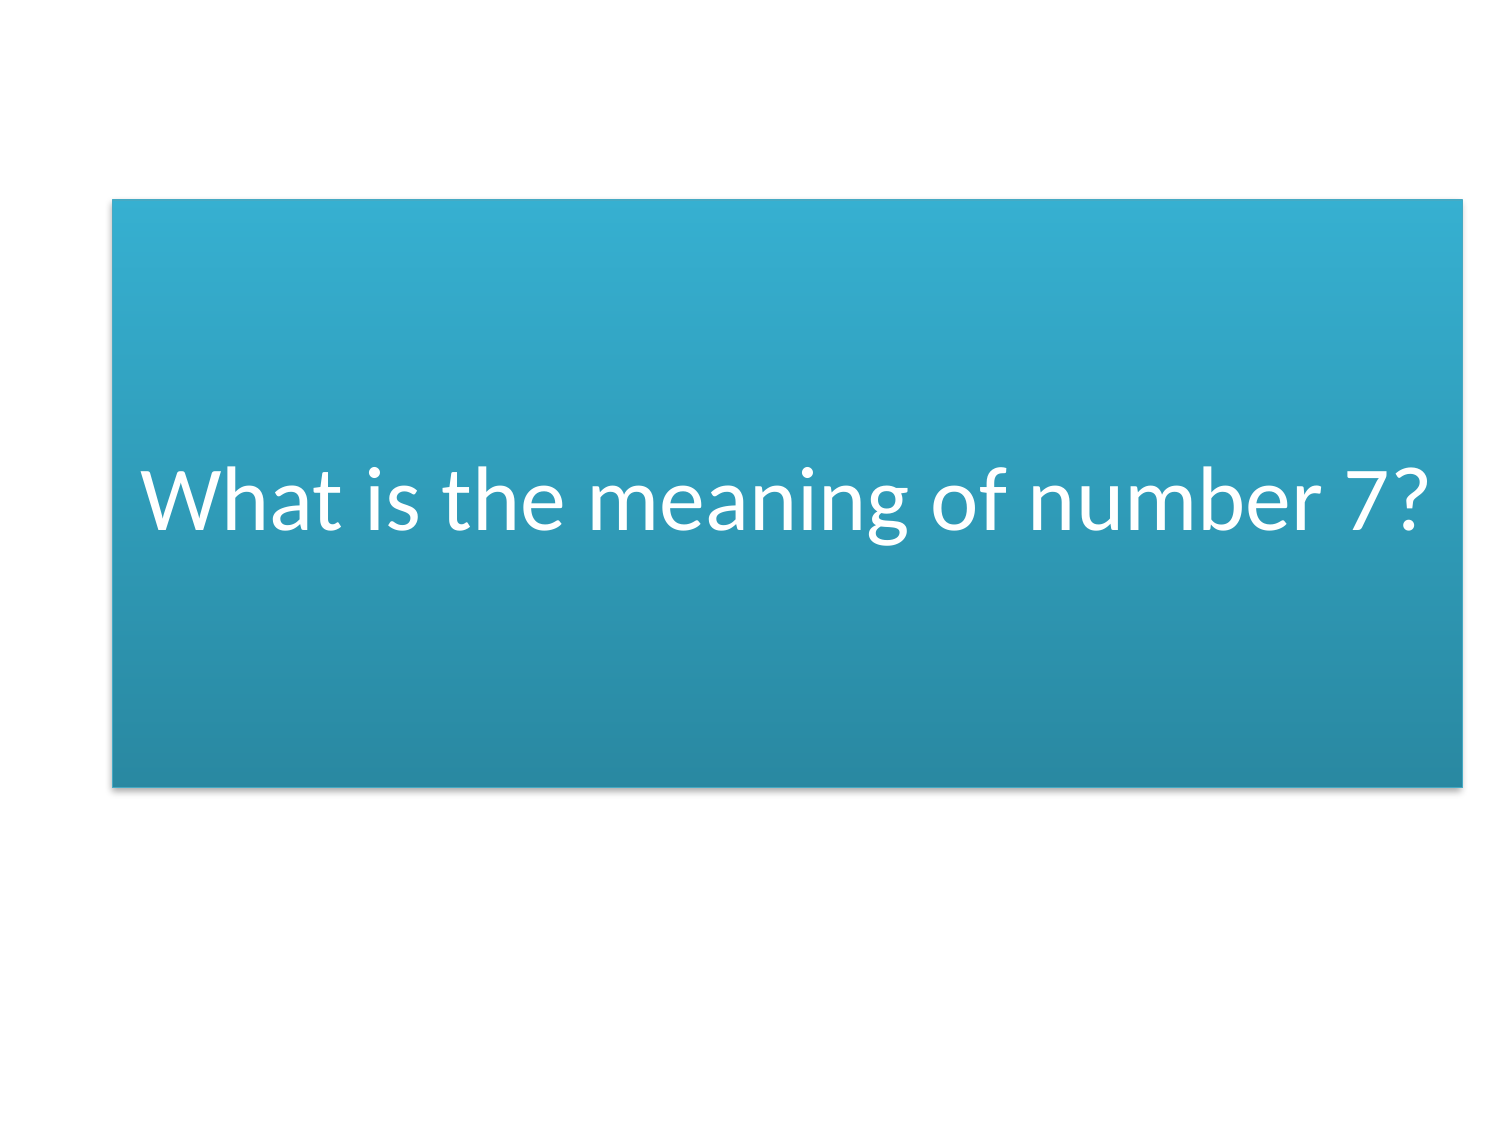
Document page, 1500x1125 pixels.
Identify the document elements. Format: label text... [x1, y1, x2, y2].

title What is the meaning of number 7? [112, 199, 1463, 788]
